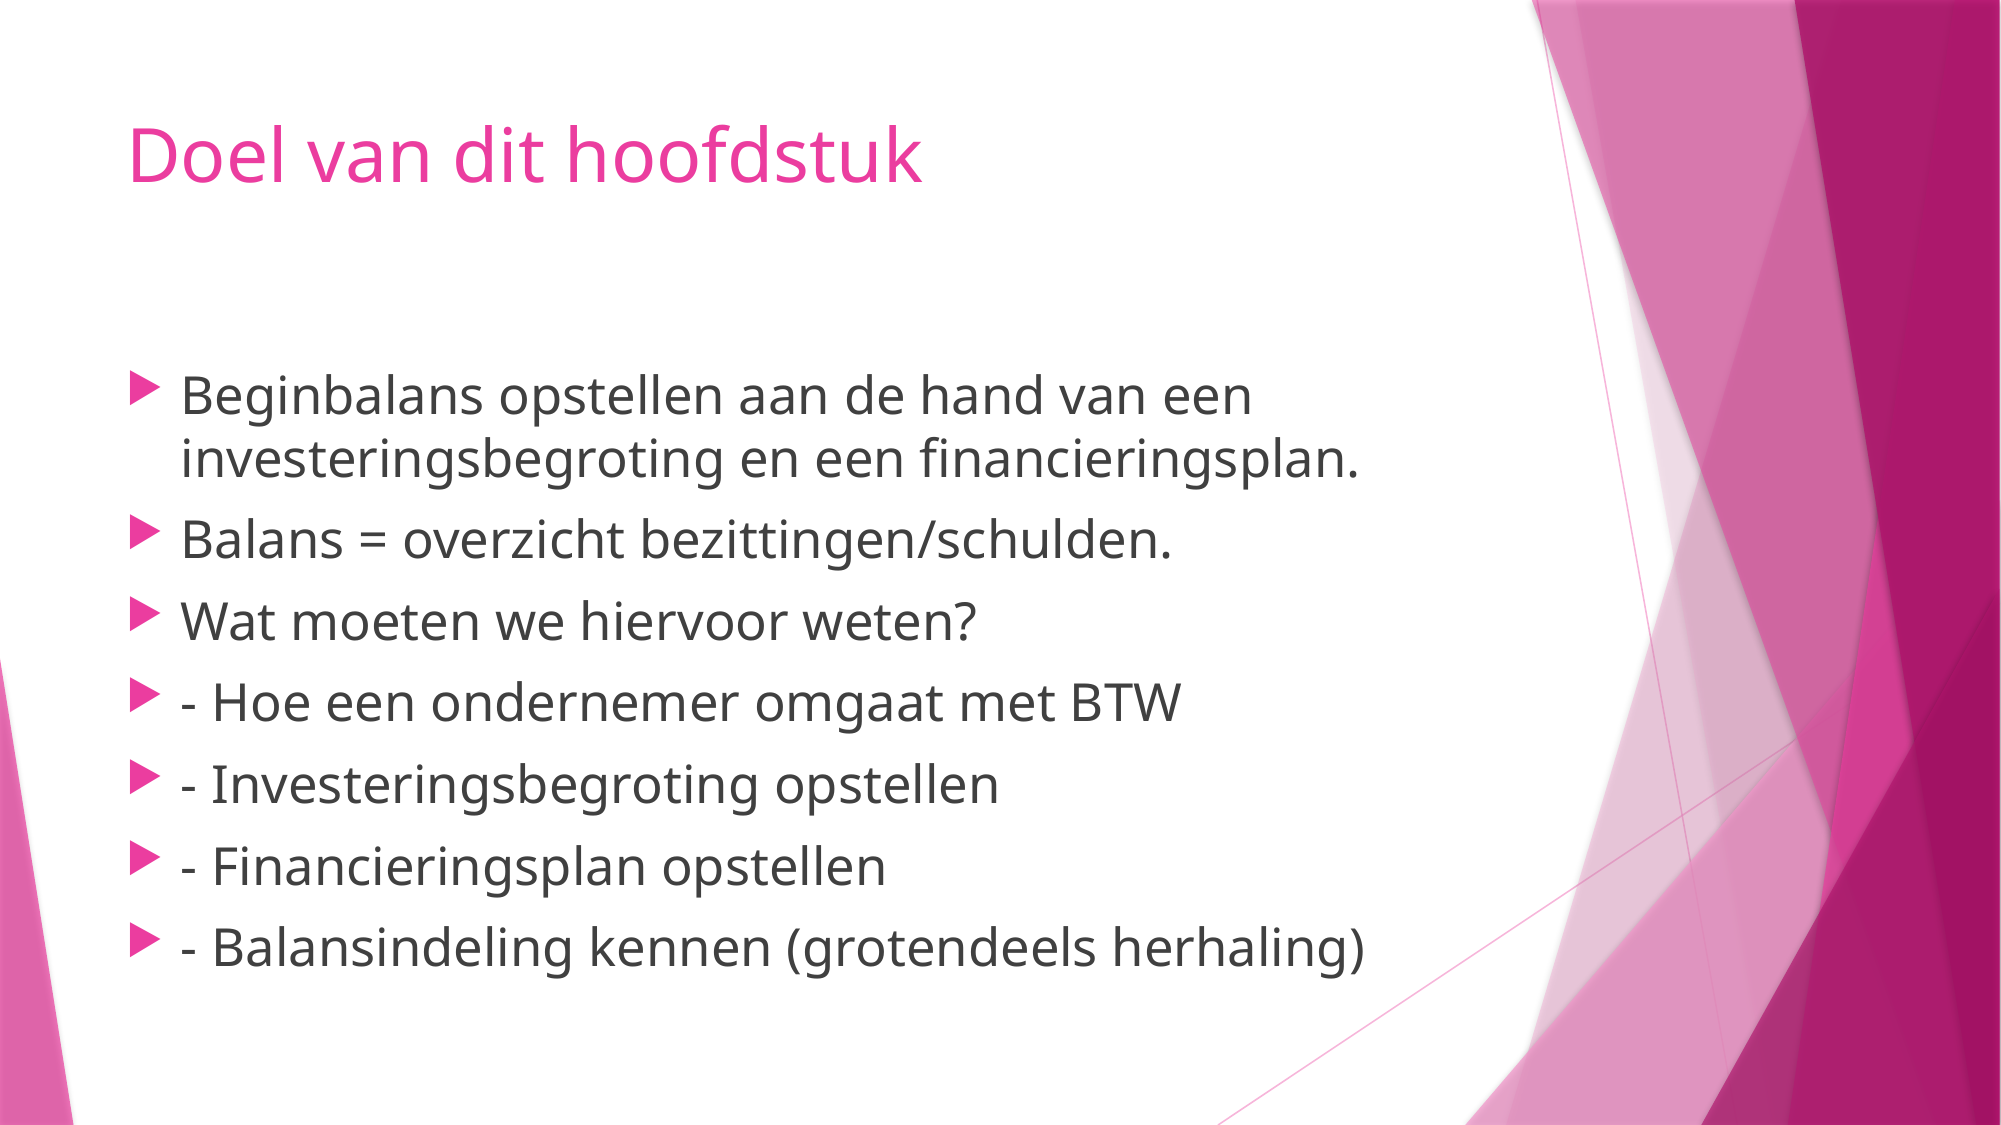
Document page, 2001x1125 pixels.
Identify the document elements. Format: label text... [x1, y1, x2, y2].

list Beginbalans opstellen aan de hand van een investeringsbegroting en een financieringsplan. Balans = overzicht bezittingen/schulden. Wat moeten we hiervoor weten? - Hoe een ondernemer omgaat met BTW - Investeringsbegroting opstellen - Financieringsplan opstellen - Balansindeling kennen (grotendeels herhaling) [111, 354, 1522, 992]
title Doel van dit hoofdstuk [111, 99, 1522, 317]
